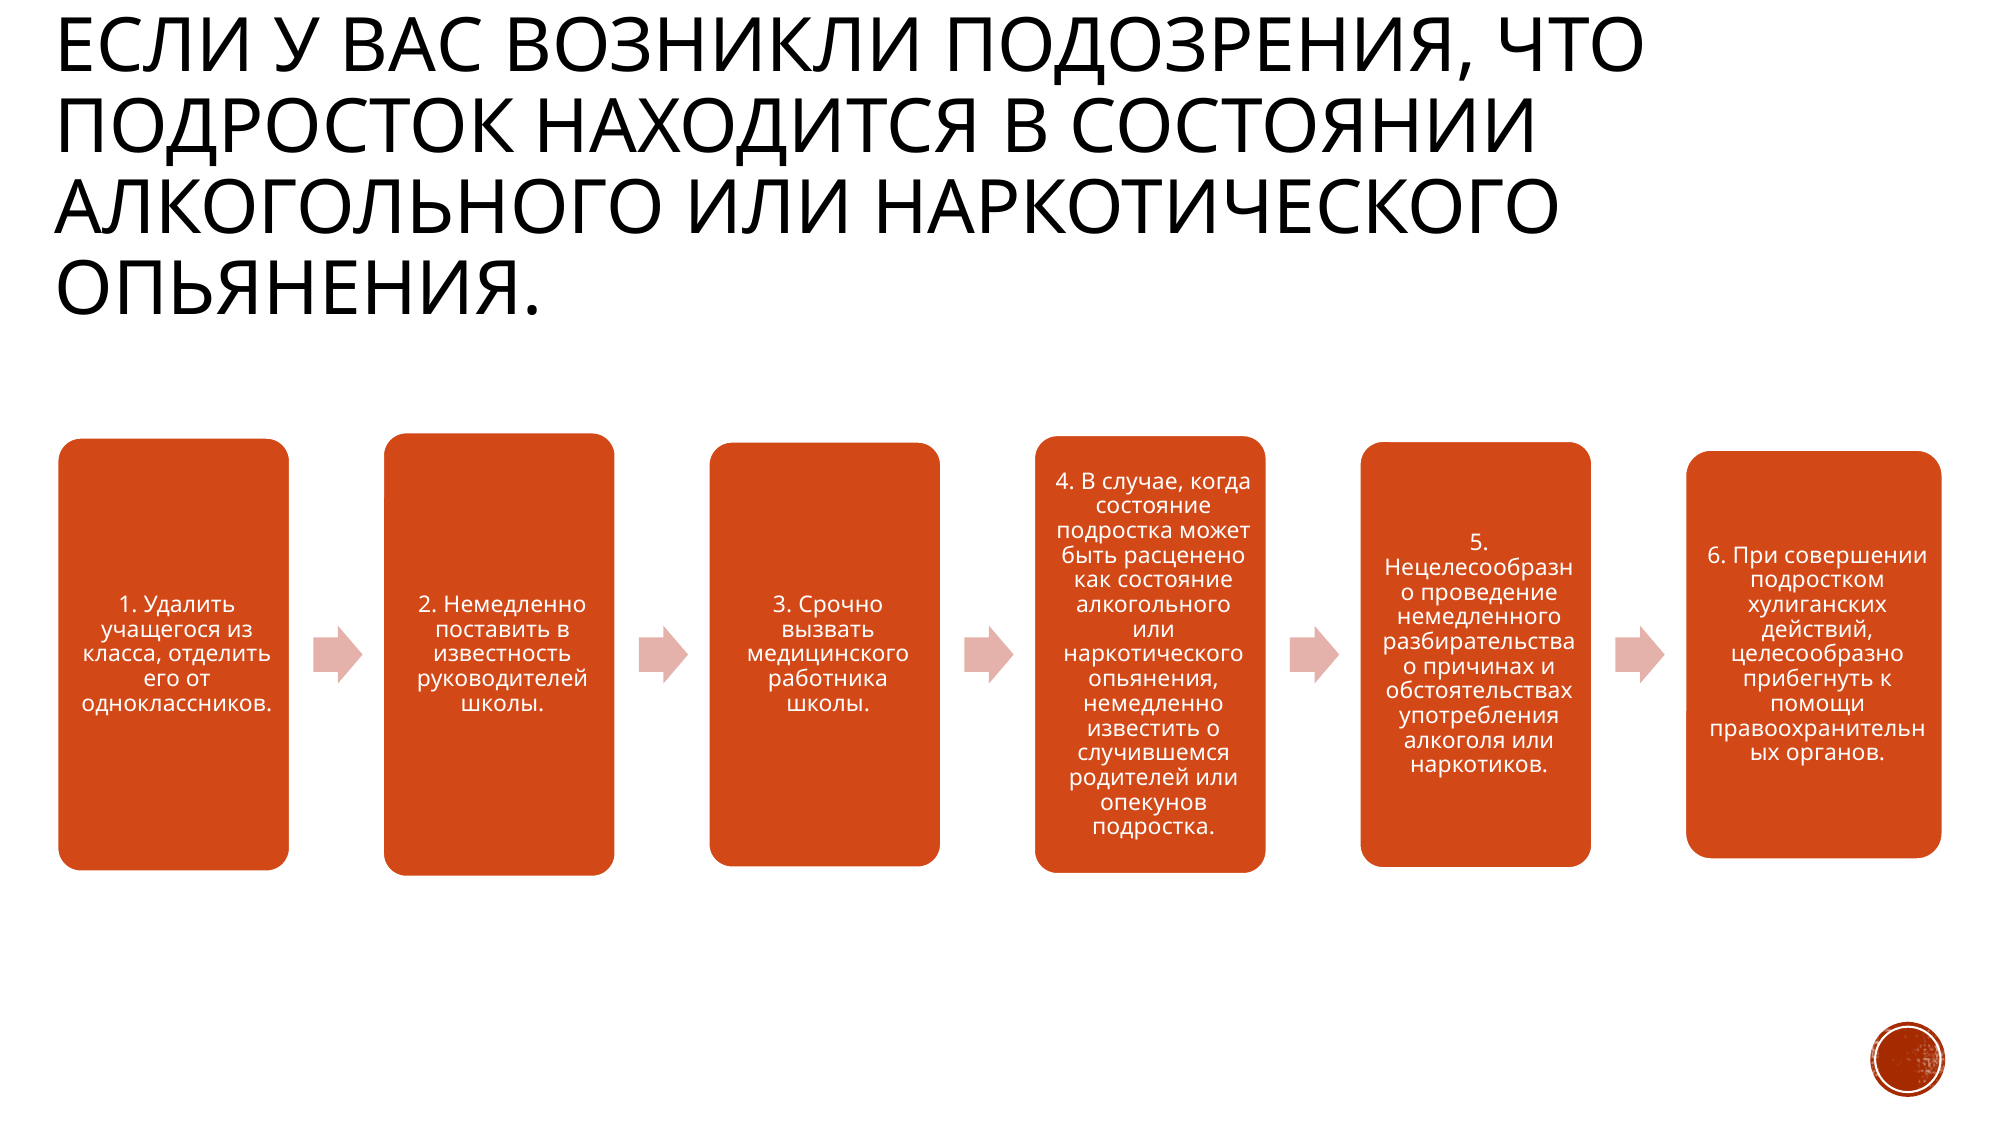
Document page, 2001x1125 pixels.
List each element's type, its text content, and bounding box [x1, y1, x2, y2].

title Если у Вас возникли подозрения, что подросток находится в состоянии алкогольного или наркотического опьянения. [39, 19, 1981, 318]
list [57, 318, 1942, 990]
